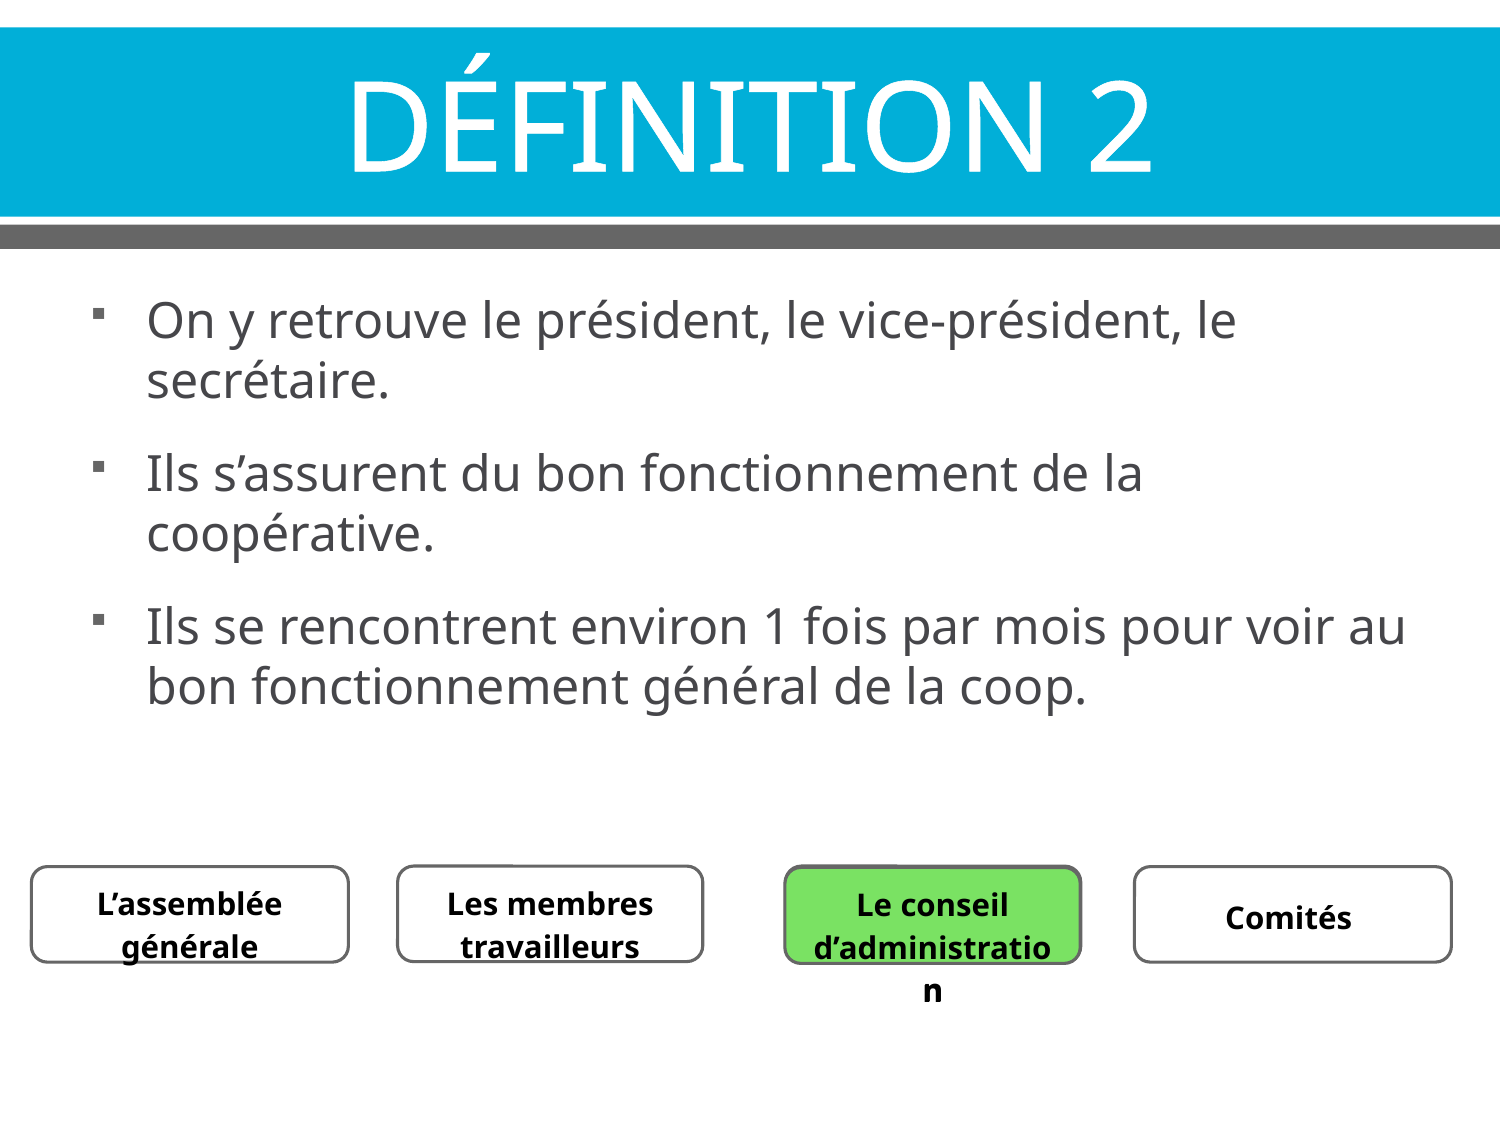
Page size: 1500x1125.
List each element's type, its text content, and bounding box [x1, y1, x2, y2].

title DÉFINITION 2 [75, 29, 1425, 213]
text_box Les membres travailleurs [397, 866, 703, 962]
list On y retrouve le président, le vice-président, le secrétaire. Ils s’assurent du bon fonctionnement de la coopérative. Ils se rencontrent environ 1 fois par mois pour voir au bon fonctionnement général de la coop. [75, 280, 1425, 1024]
text_box L’assemblée générale [31, 866, 349, 963]
text_box Comités [1134, 866, 1452, 963]
text_box Le conseil d’administration [784, 867, 1081, 964]
